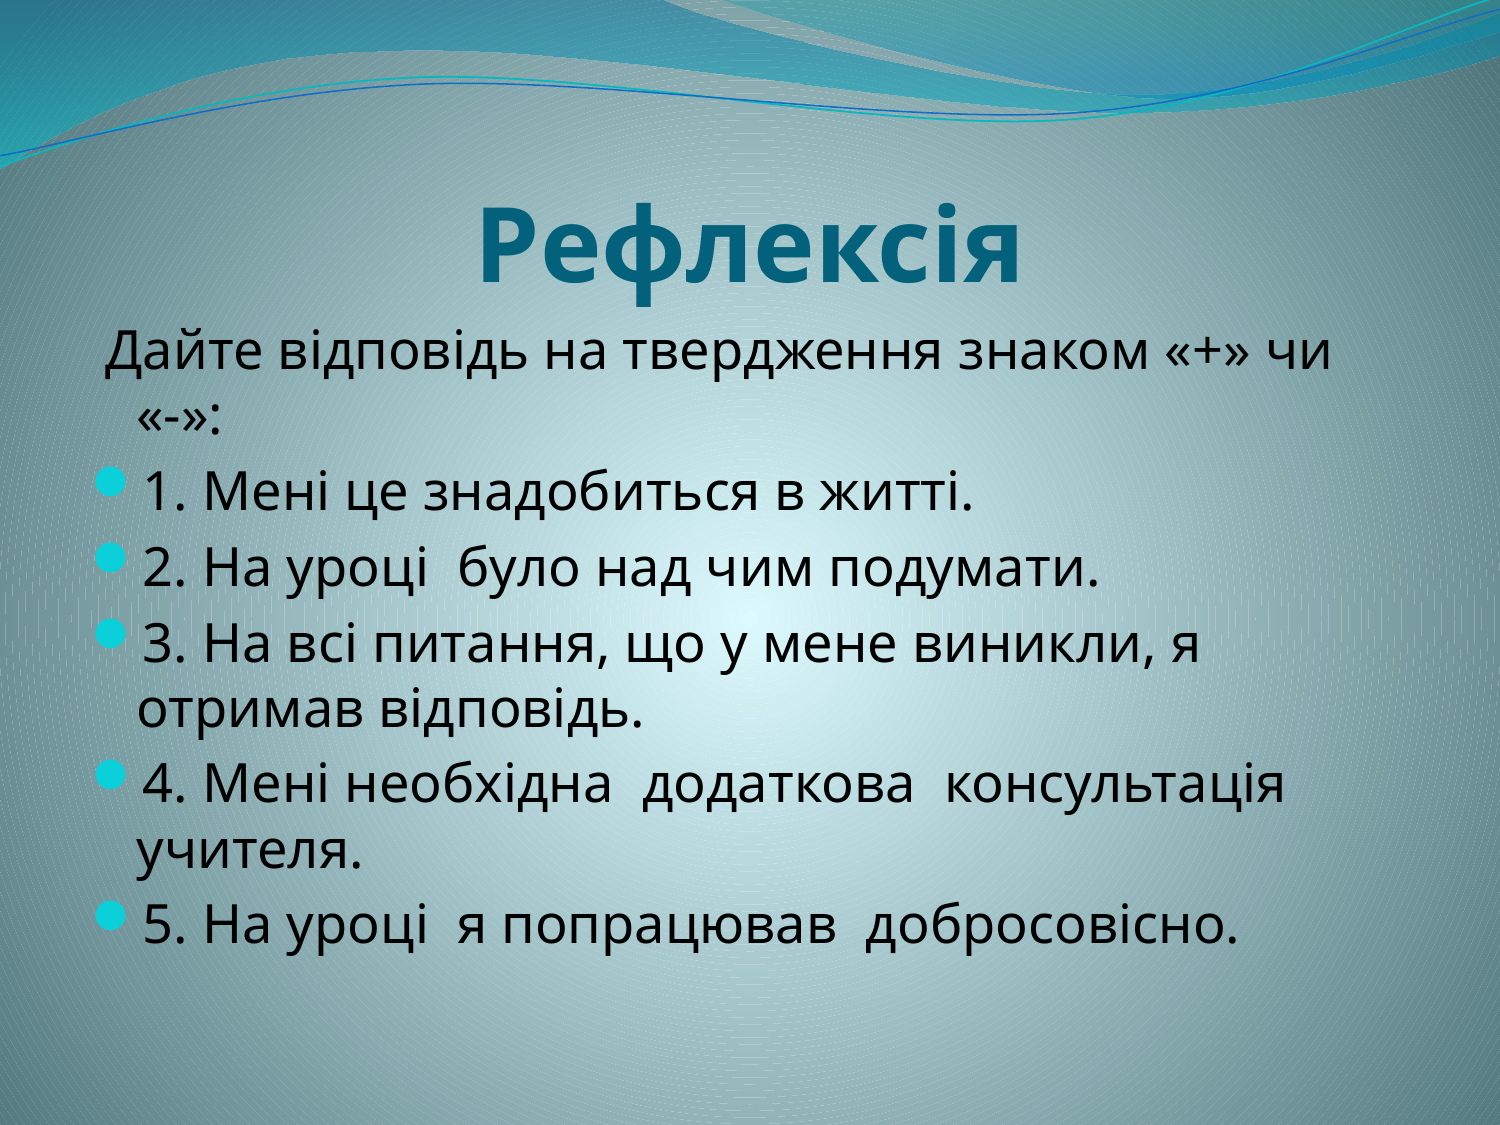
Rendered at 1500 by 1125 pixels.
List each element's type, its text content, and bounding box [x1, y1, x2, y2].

title Рефлексія [75, 115, 1425, 303]
list Дайте відповідь на твердження знаком «+» чи «-»: 1. Мені це знадобиться в житті. 2. На уроці було над чим подумати. 3. На всі питання, що у мене виникли, я отримав відповідь. 4. Мені необхідна додаткова консультація учителя. 5. На уроці я попрацював добросовісно. [76, 231, 1427, 1083]
